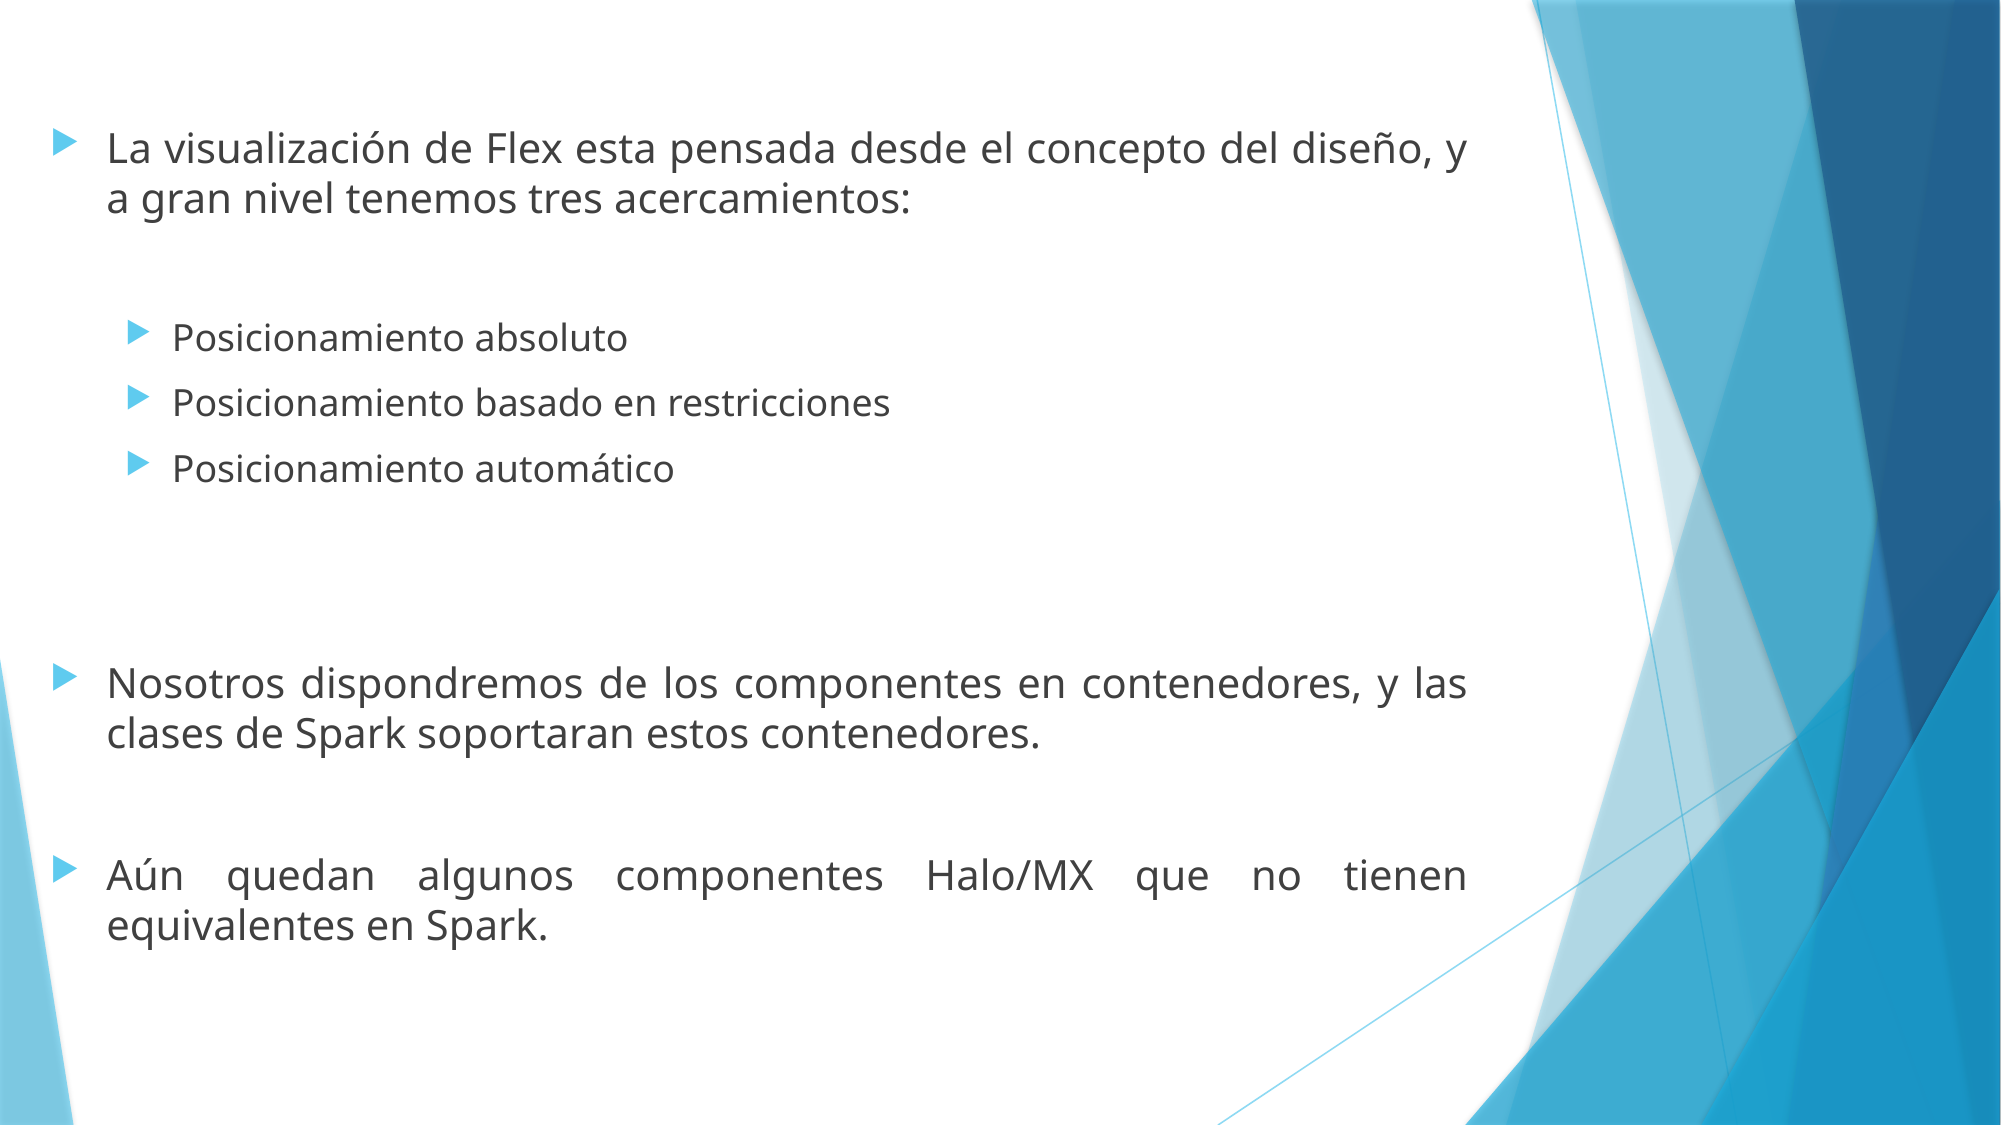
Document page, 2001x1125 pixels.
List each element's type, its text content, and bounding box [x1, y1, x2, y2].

list La visualización de Flex esta pensada desde el concepto del diseño, y a gran nivel tenemos tres acercamientos: Posicionamiento absoluto Posicionamiento basado en restricciones Posicionamiento automático Nosotros dispondremos de los componentes en contenedores, y las clases de Spark soportaran estos contenedores. Aún quedan algunos componentes Halo/MX que no tienen equivalentes en Spark. [35, 114, 1484, 1046]
